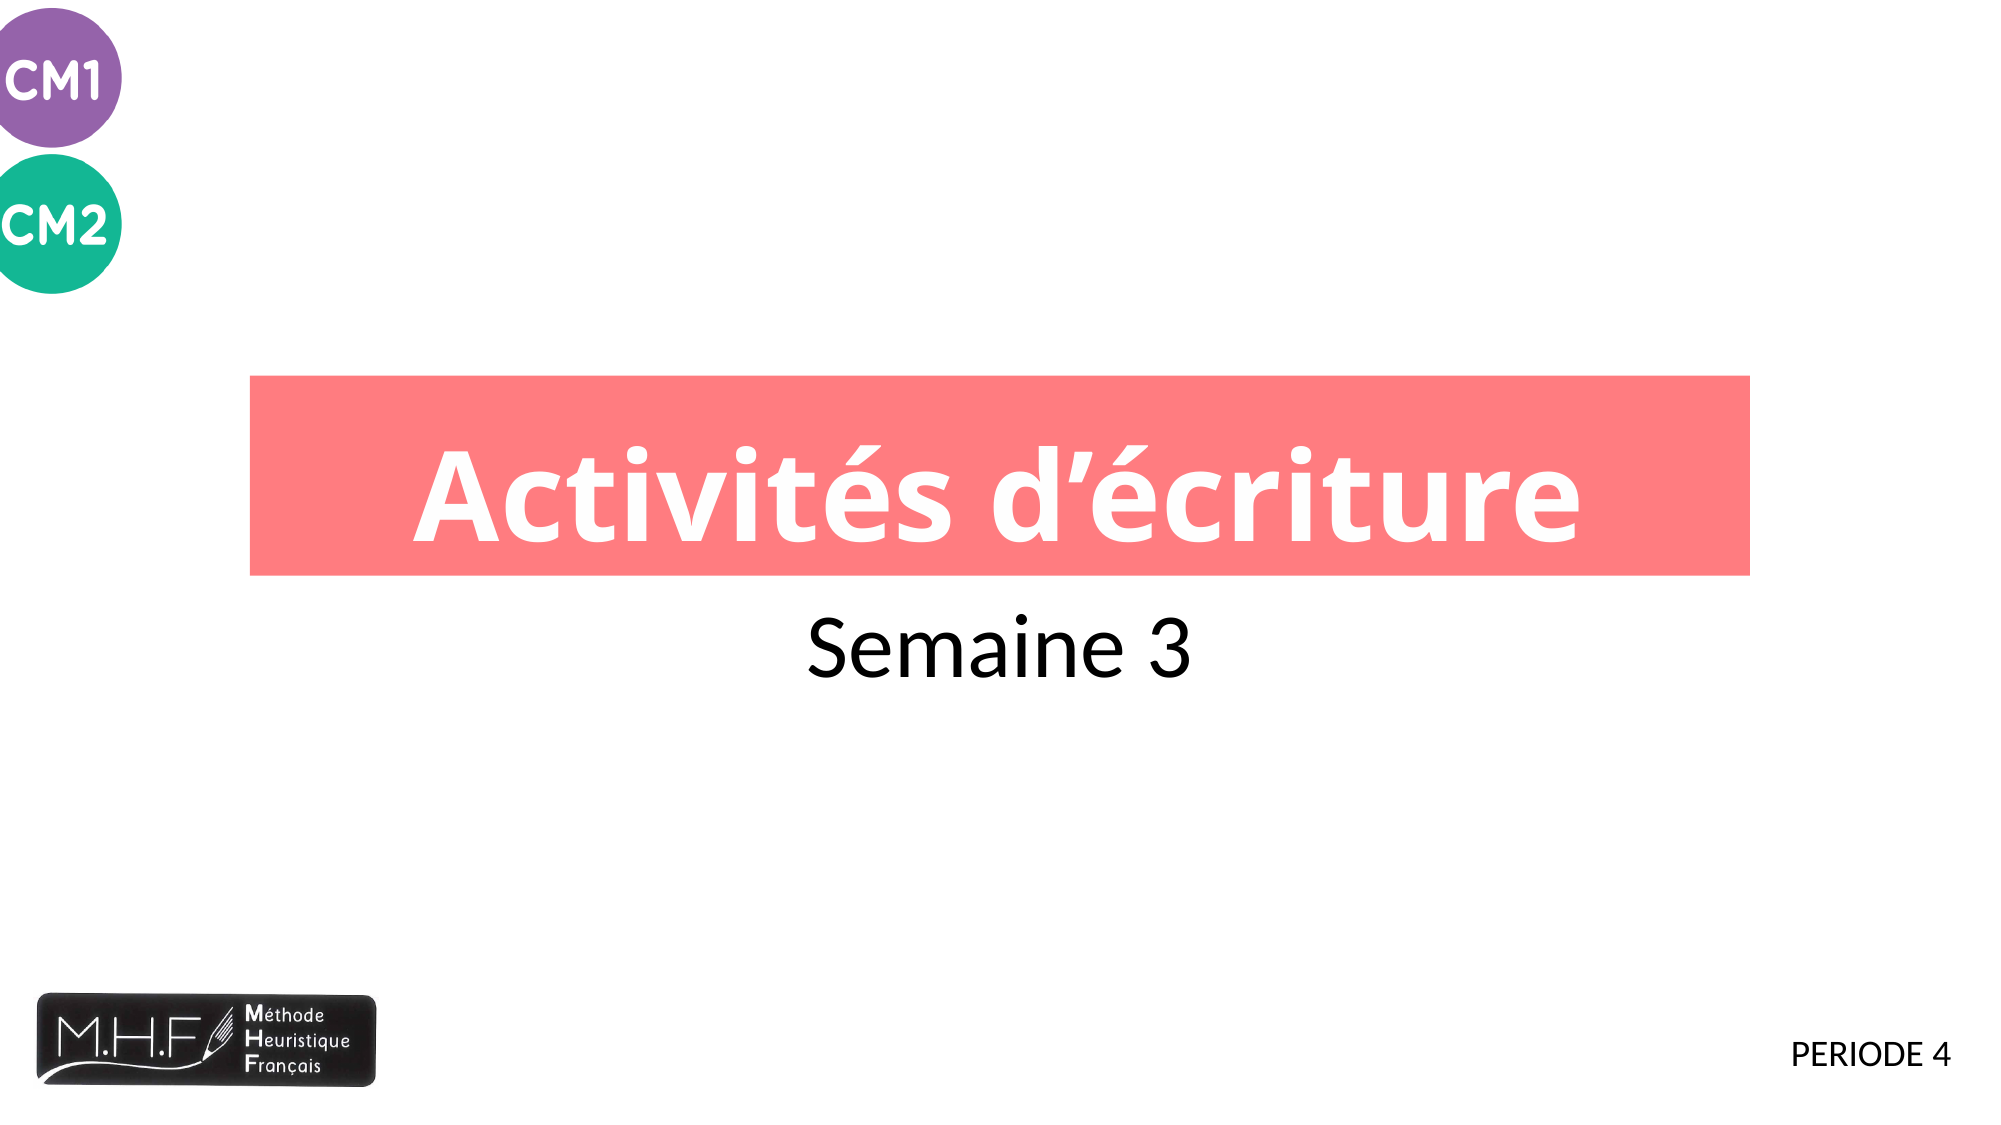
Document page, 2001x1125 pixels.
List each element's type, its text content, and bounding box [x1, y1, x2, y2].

picture [33, 990, 379, 1089]
subtitle Semaine 3 [249, 590, 1750, 863]
text_box PERIODE 4 [1362, 1021, 1967, 1082]
title Activités d’écriture [249, 375, 1750, 576]
picture [0, 0, 134, 298]
